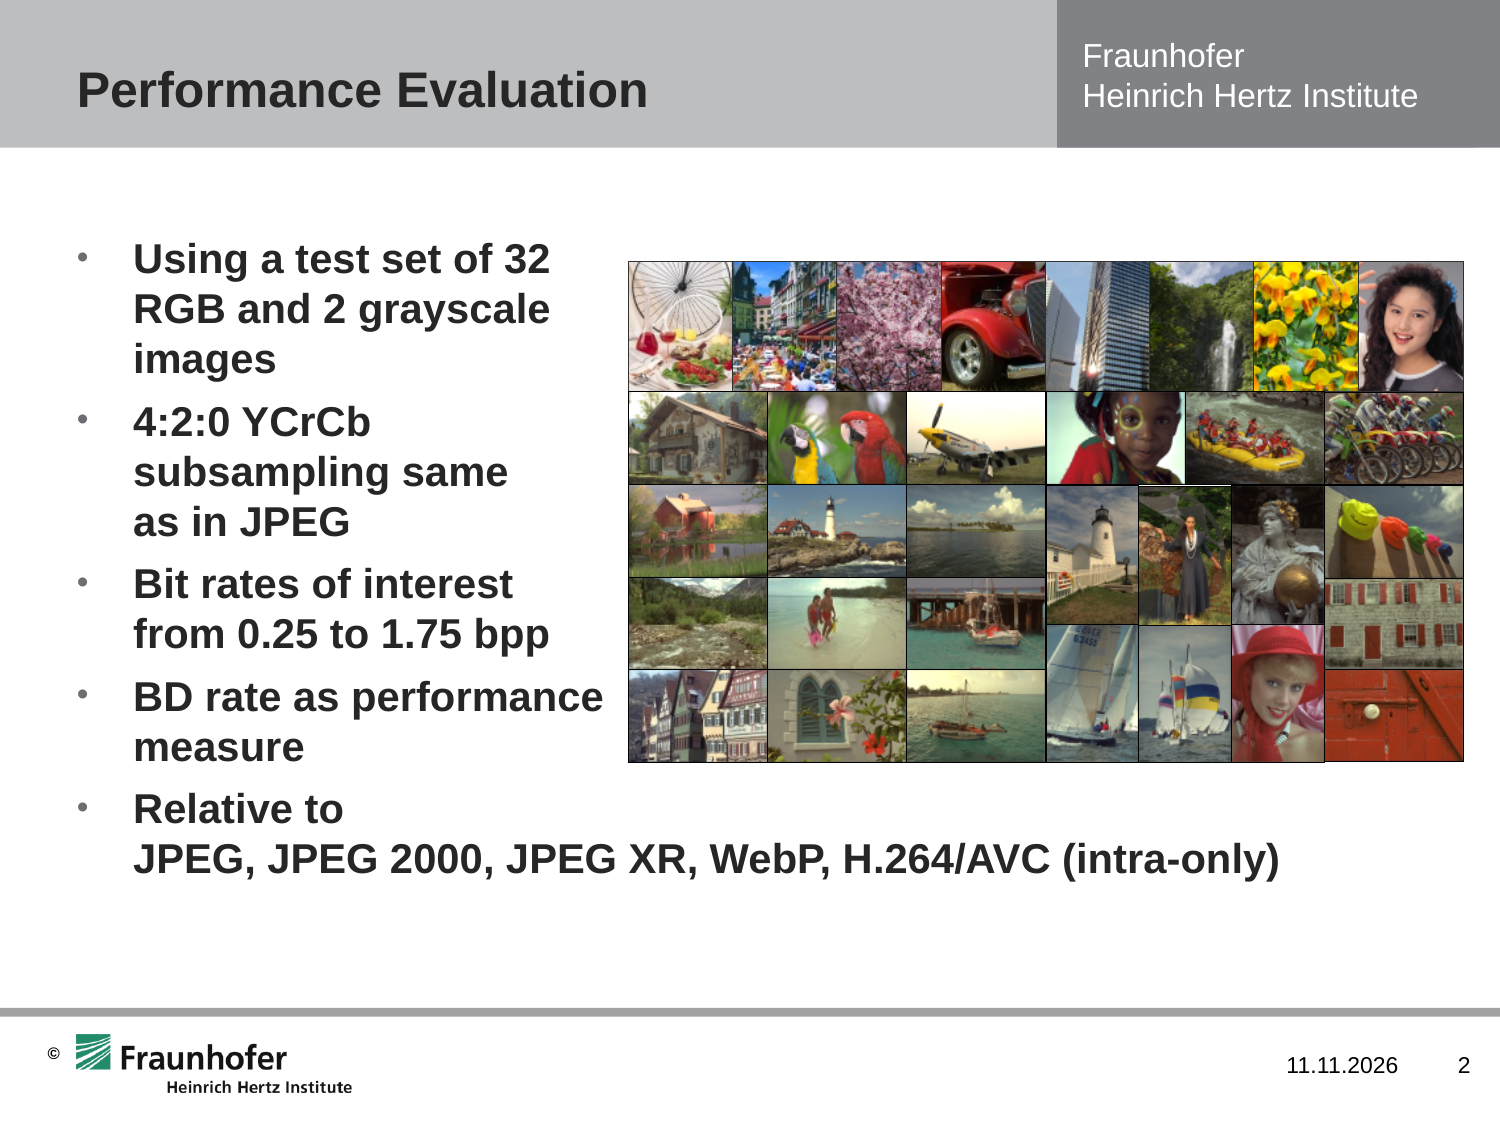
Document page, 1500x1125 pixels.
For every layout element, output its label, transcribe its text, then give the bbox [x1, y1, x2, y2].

title Performance Evaluation [76, 58, 1022, 118]
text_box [628, 260, 1464, 390]
list Using a test set of 32 RGB and 2 grayscale images 4:2:0 YCrCb subsampling same as in JPEG Bit rates of interest from 0.25 to 1.75 bpp BD rate as performance measure Relative to JPEG, JPEG 2000, JPEG XR, WebP, H.264/AVC (intra-only) [76, 231, 1471, 973]
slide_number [1019, 1034, 1394, 1094]
picture [76, 1034, 352, 1093]
slide_number 2 [1394, 1034, 1471, 1094]
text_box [628, 391, 1465, 763]
